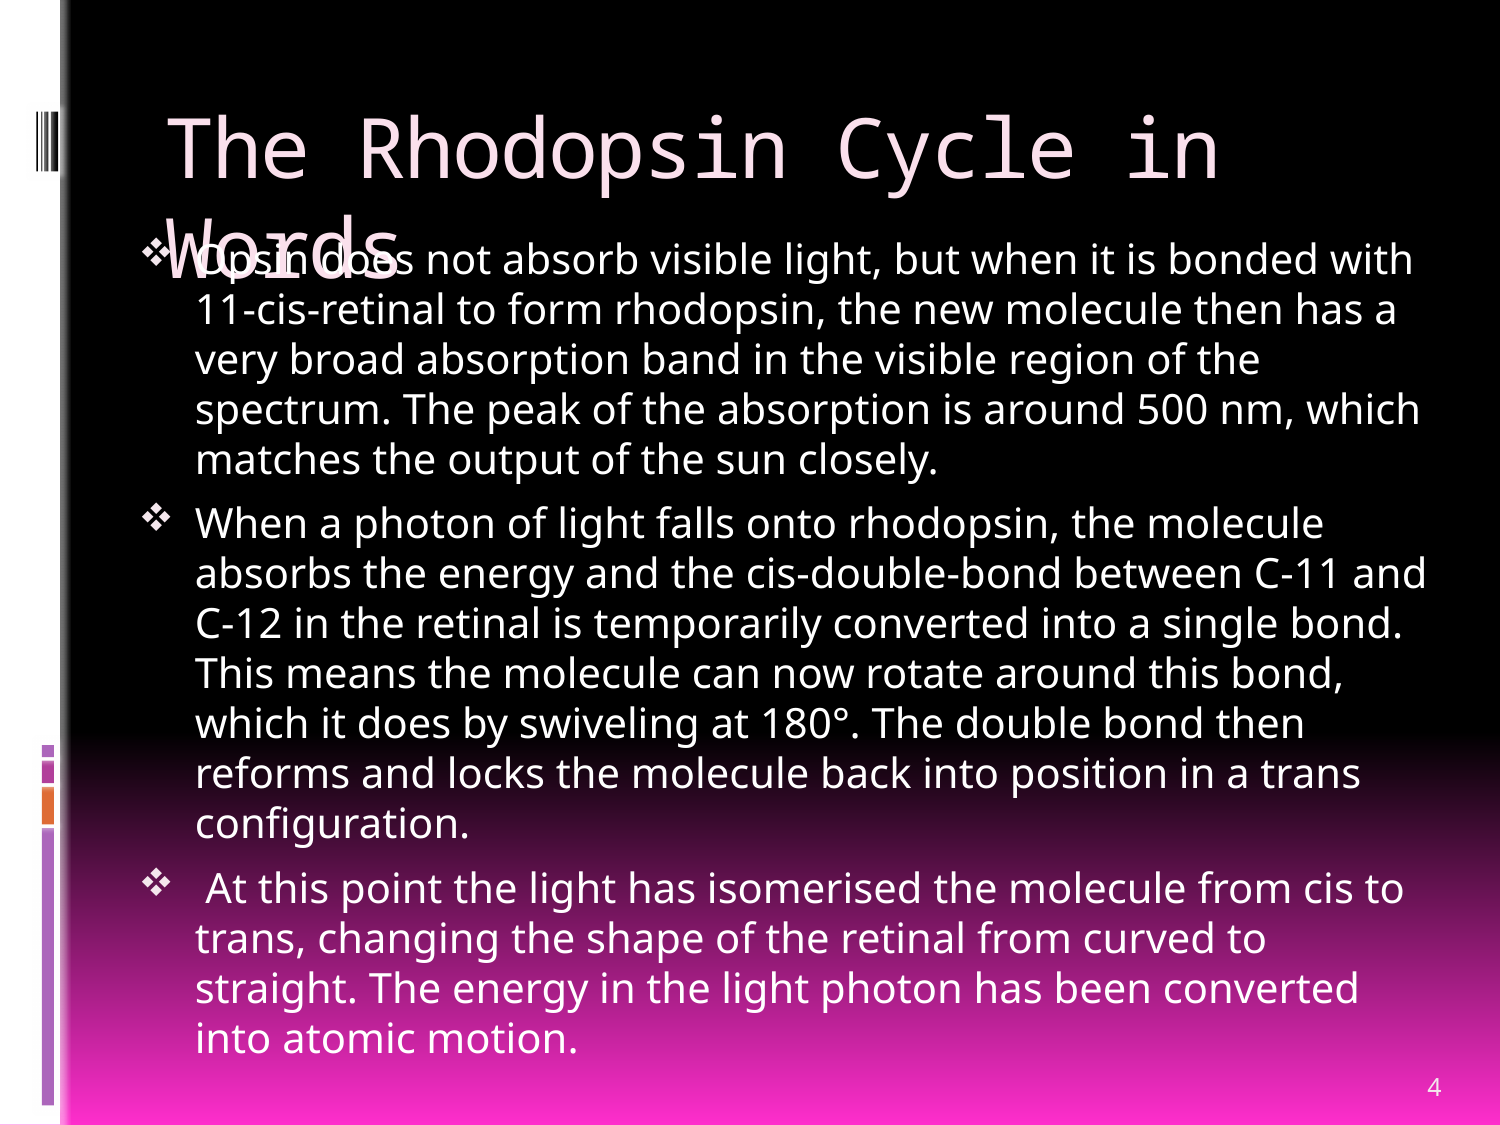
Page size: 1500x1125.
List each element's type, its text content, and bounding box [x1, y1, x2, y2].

list Opsin does not absorb visible light, but when it is bonded with 11-cis-retinal to form rhodopsin, the new molecule then has a very broad absorption band in the visible region of the spectrum. The peak of the absorption is around 500 nm, which matches the output of the sun closely. When a photon of light falls onto rhodopsin, the molecule absorbs the energy and the cis-double-bond between C-11 and C-12 in the retinal is temporarily converted into a single bond. This means the molecule can now rotate around this bond, which it does by swiveling at 180°. The double bond then reforms and locks the molecule back into position in a trans configuration. At this point the light has isomerised the molecule from cis to trans, changing the shape of the retinal from curved to straight. The energy in the light photon has been converted into atomic motion. [112, 224, 1450, 975]
slide_number 4 [1412, 1052, 1488, 1113]
title The Rhodopsin Cycle in Words [150, 87, 1425, 224]
